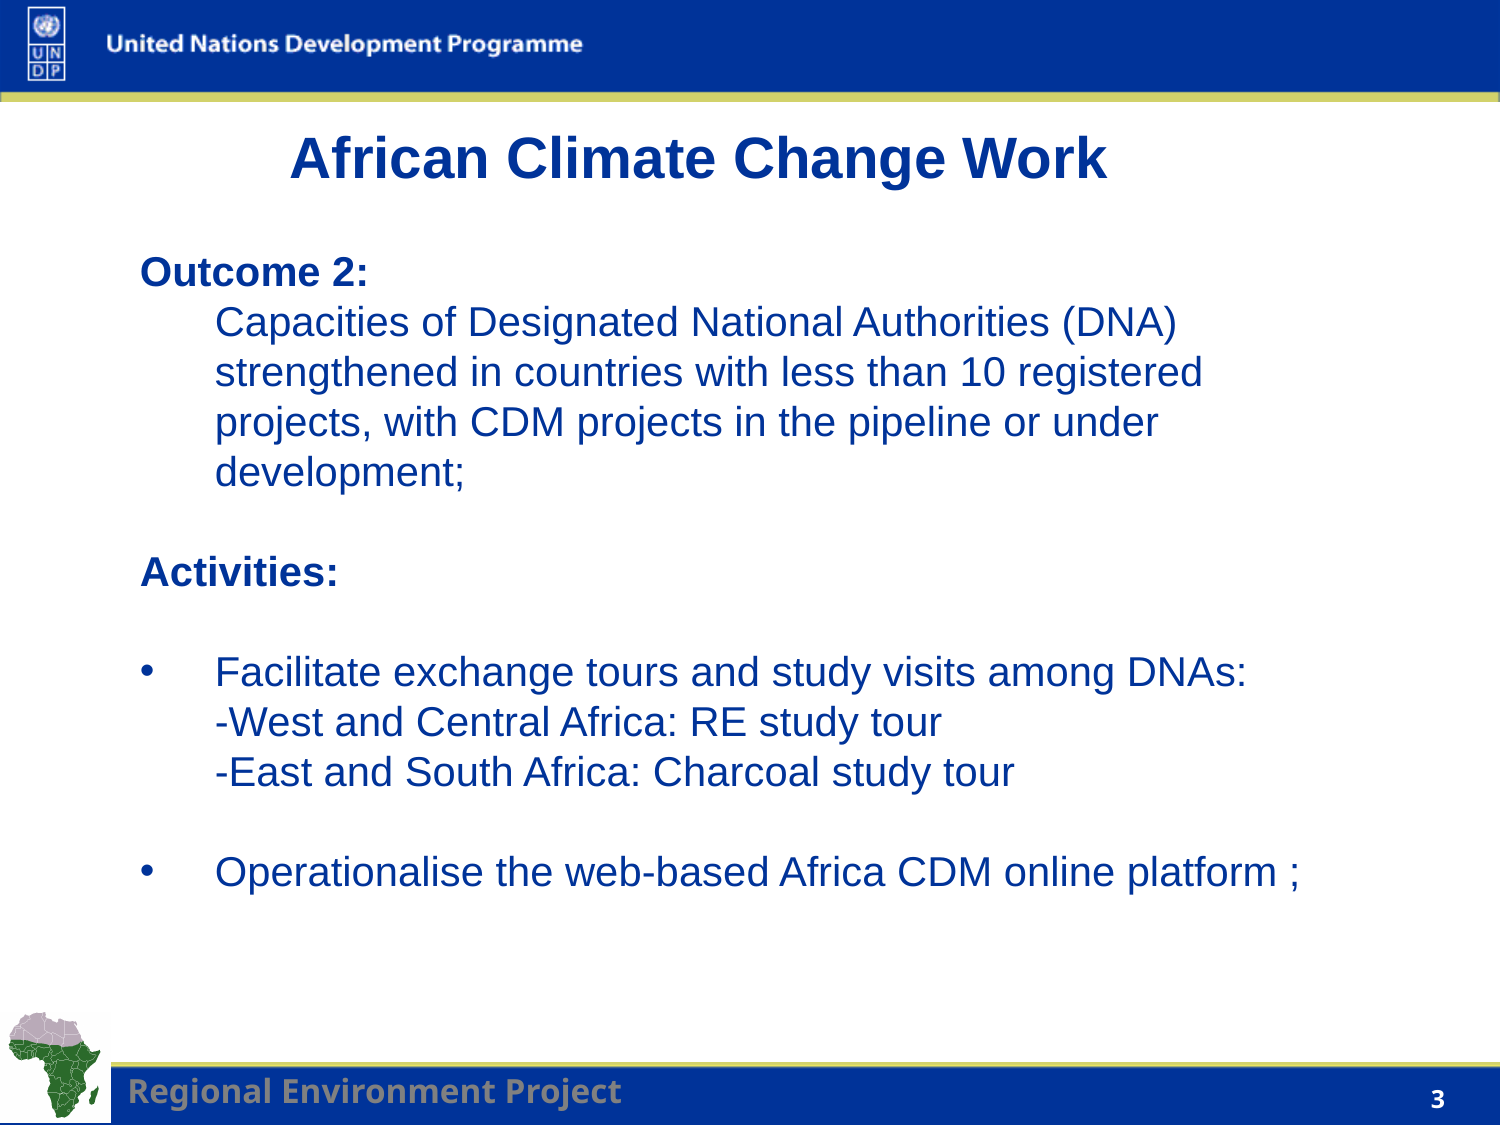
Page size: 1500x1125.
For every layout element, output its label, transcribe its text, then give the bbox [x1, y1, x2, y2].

picture [0, 1012, 1500, 1125]
text_box Regional Environment Project [115, 1062, 650, 1118]
text_box African Climate Change Work [112, 112, 1286, 198]
picture [0, 0, 1500, 102]
text_box Outcome 2: Capacities of Designated National Authorities (DNA) strengthened in countries with less than 10 registered projects, with CDM projects in the pipeline or under development; Activities: Facilitate exchange tours and study visits among DNAs: -West and Central Africa: RE study tour -East and South Africa: Charcoal study tour Operationalise the web-based Africa CDM online platform ; [124, 237, 1338, 1003]
